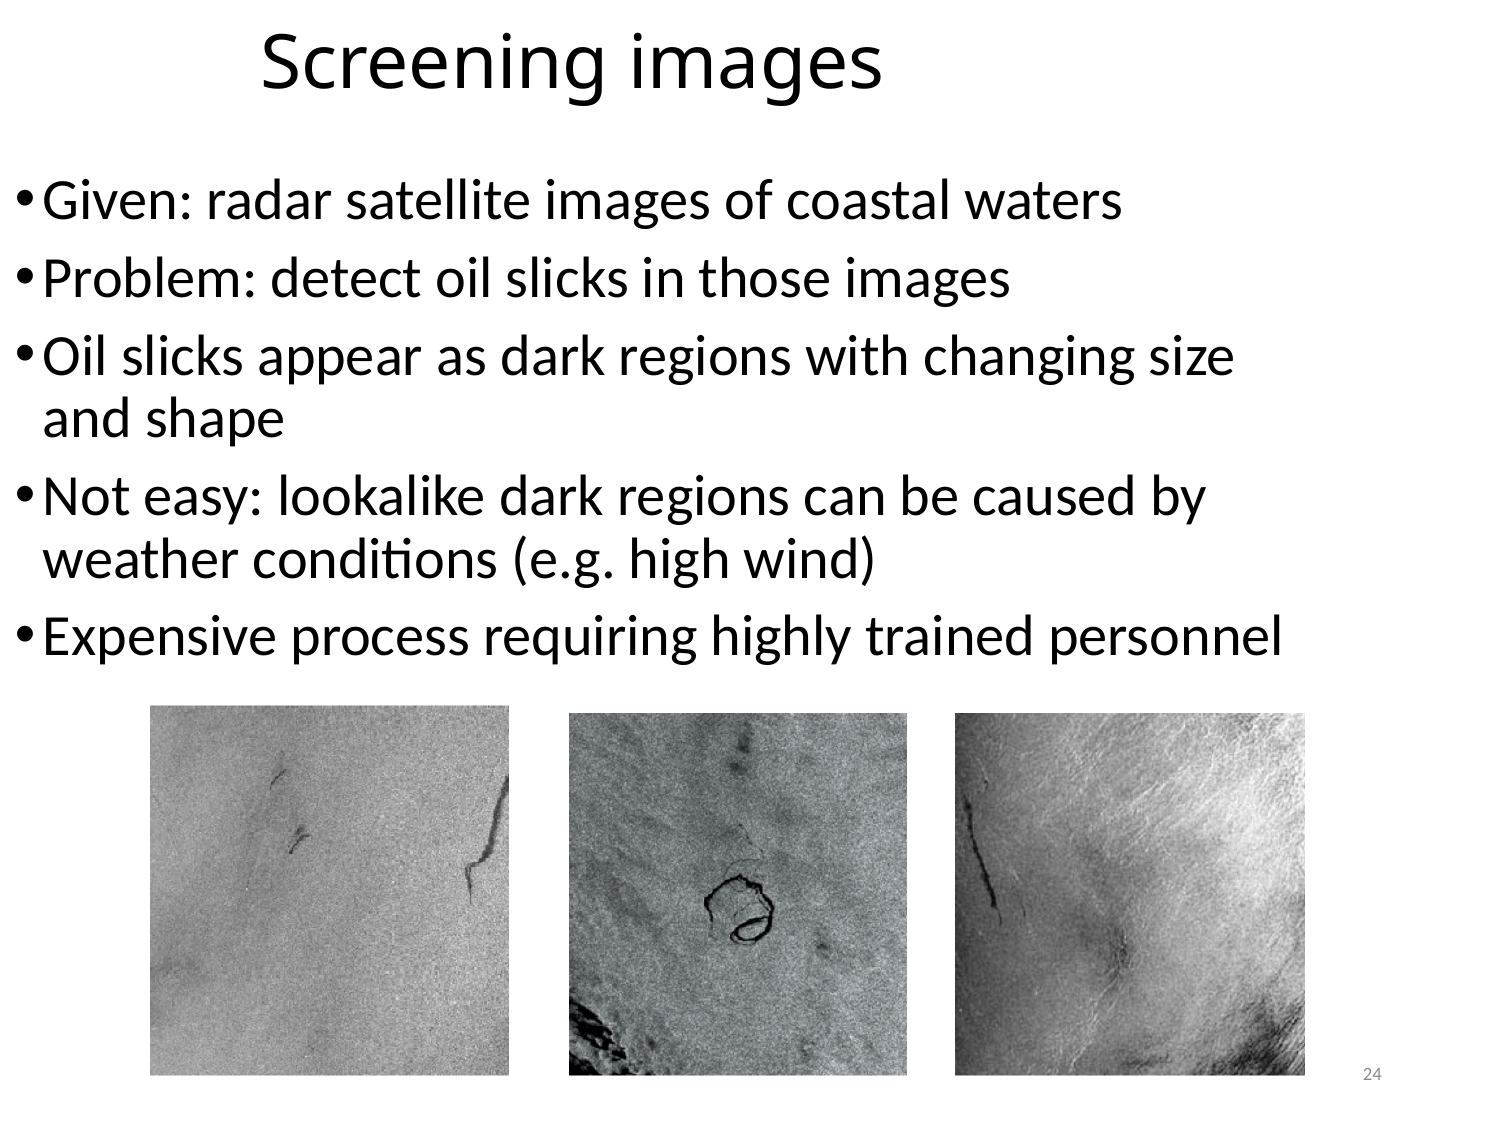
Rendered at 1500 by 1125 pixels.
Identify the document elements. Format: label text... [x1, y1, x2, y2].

picture [138, 696, 1319, 1092]
list Given: radar satellite images of coastal waters Problem: detect oil slicks in those images Oil slicks appear as dark regions with changing size and shape Not easy: lookalike dark regions can be caused by weather conditions (e.g. high wind) Expensive process requiring highly trained personnel [0, 162, 1350, 815]
title Screening images [245, 0, 1500, 159]
slide_number 24 [1059, 1042, 1397, 1103]
